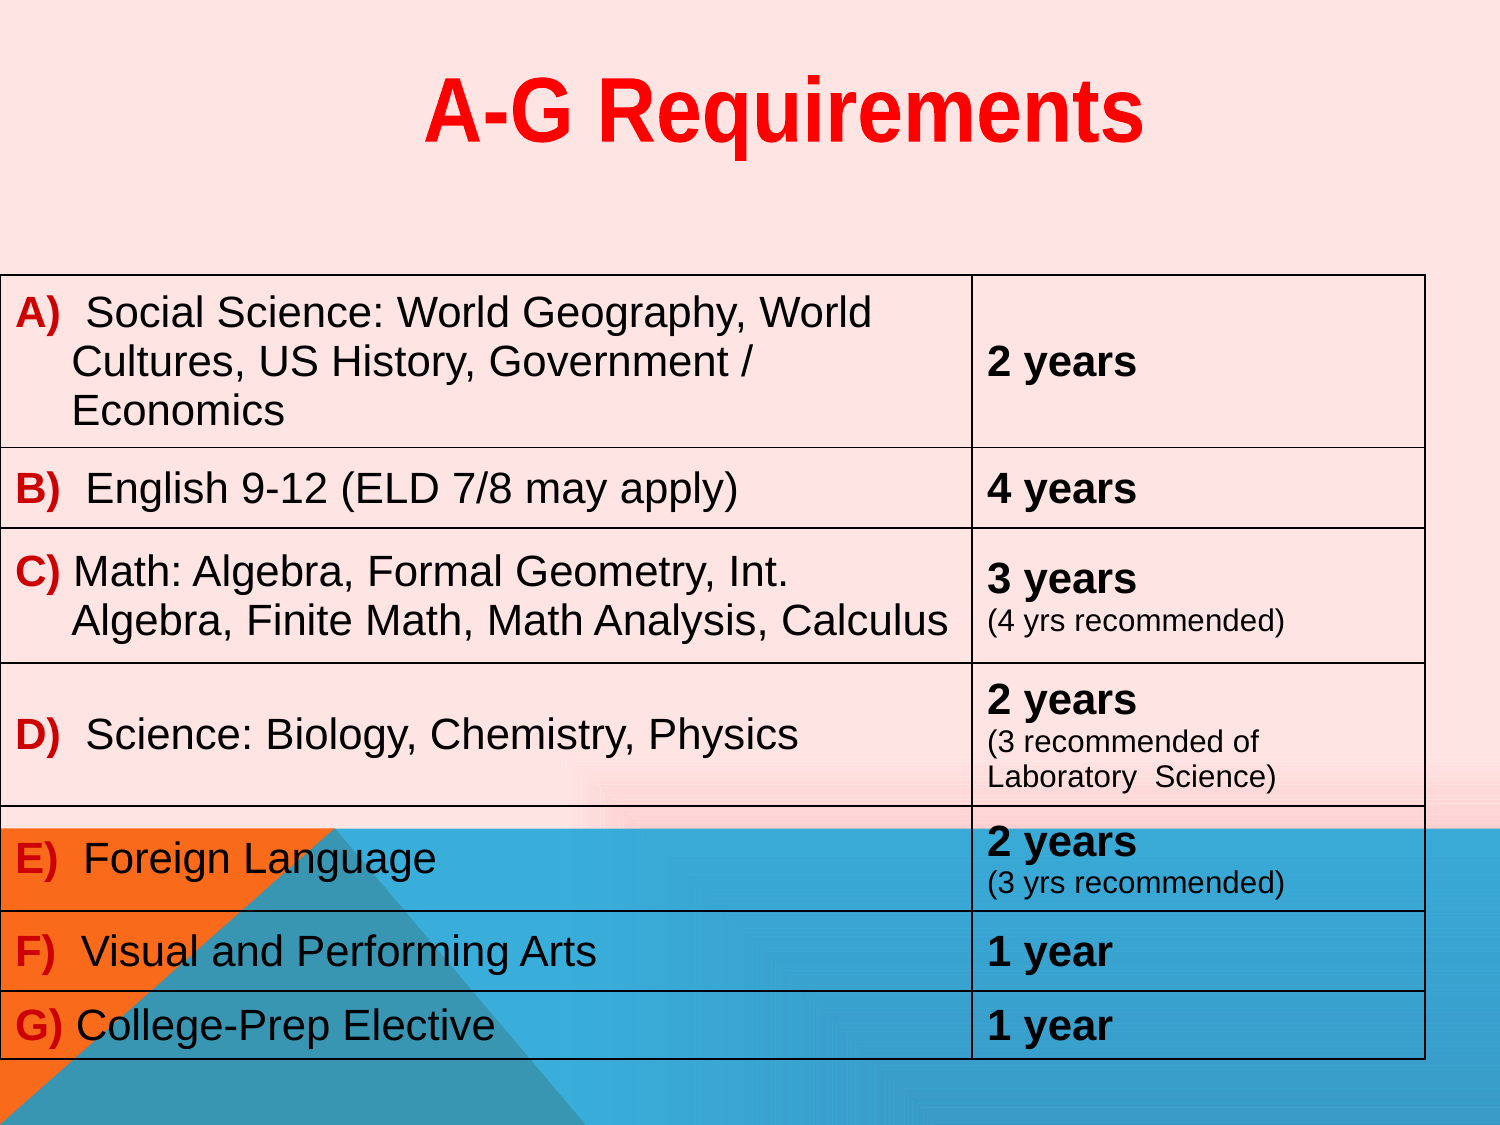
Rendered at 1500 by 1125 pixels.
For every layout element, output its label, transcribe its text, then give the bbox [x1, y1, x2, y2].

table_header 2 years [973, 276, 1424, 447]
table_cell F) Visual and Performing Arts [1, 912, 971, 990]
table_cell 1 year [973, 992, 1424, 1058]
table_cell 1 year [973, 912, 1424, 990]
table_cell B) English 9-12 (ELD 7/8 may apply) [1, 448, 971, 527]
table_cell 2 years (3 yrs recommended) [973, 807, 1424, 910]
table_cell D) Science: Biology, Chemistry, Physics [1, 664, 971, 805]
table_cell C) Math: Algebra, Formal Geometry, Int. Algebra, Finite Math, Math Analysis, Calculus [1, 529, 971, 662]
table_cell 4 years [973, 448, 1424, 527]
table_cell E) Foreign Language [1, 807, 971, 910]
table_cell 2 years (3 recommended of Laboratory Science) [973, 664, 1424, 805]
table_header A) Social Science: World Geography, World Cultures, US History, Government / Economics [1, 276, 971, 447]
table_cell G) College-Prep Elective [1, 992, 971, 1058]
table_cell 3 years (4 yrs recommended) [973, 529, 1424, 662]
